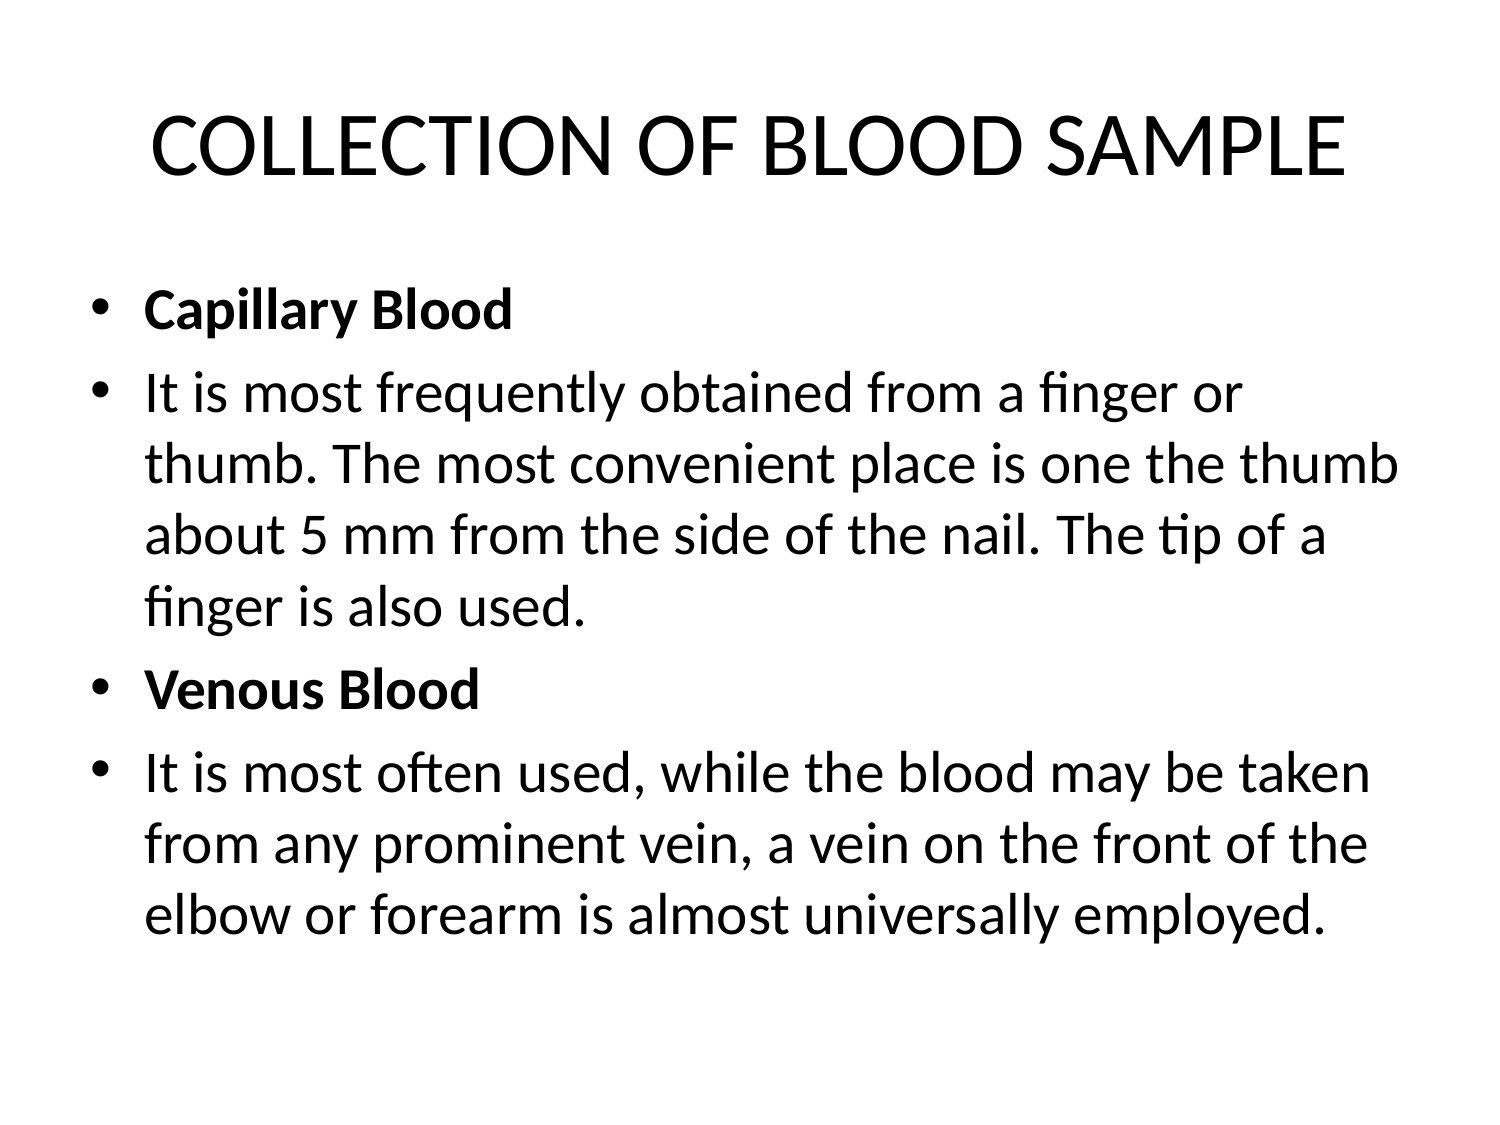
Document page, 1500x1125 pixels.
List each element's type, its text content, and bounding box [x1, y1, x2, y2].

list Capillary Blood It is most frequently obtained from a finger or thumb. The most convenient place is one the thumb about 5 mm from the side of the nail. The tip of a finger is also used. Venous Blood It is most often used, while the blood may be taken from any prominent vein, a vein on the front of the elbow or forearm is almost universally employed. [75, 262, 1425, 1005]
title COLLECTION OF BLOOD SAMPLE [75, 45, 1425, 233]
